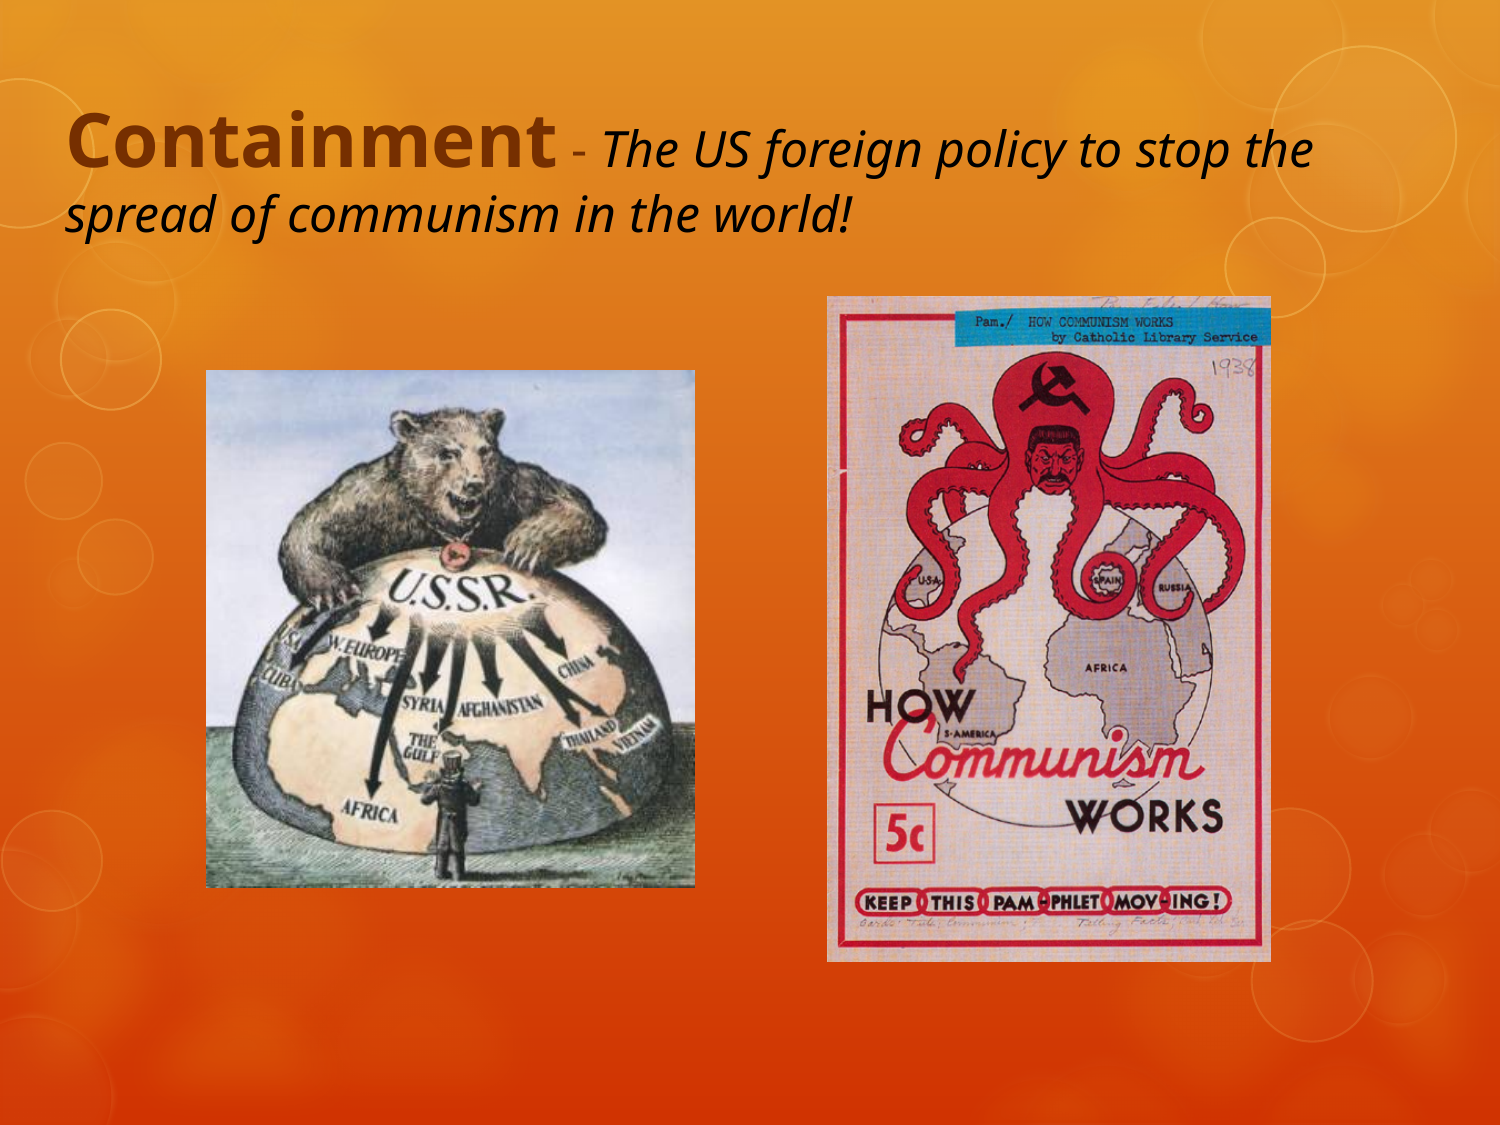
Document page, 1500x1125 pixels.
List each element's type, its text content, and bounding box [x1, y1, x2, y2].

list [206, 369, 695, 889]
title Containment - The US foreign policy to stop the spread of communism in the world! [50, 37, 1425, 338]
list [827, 296, 1272, 962]
